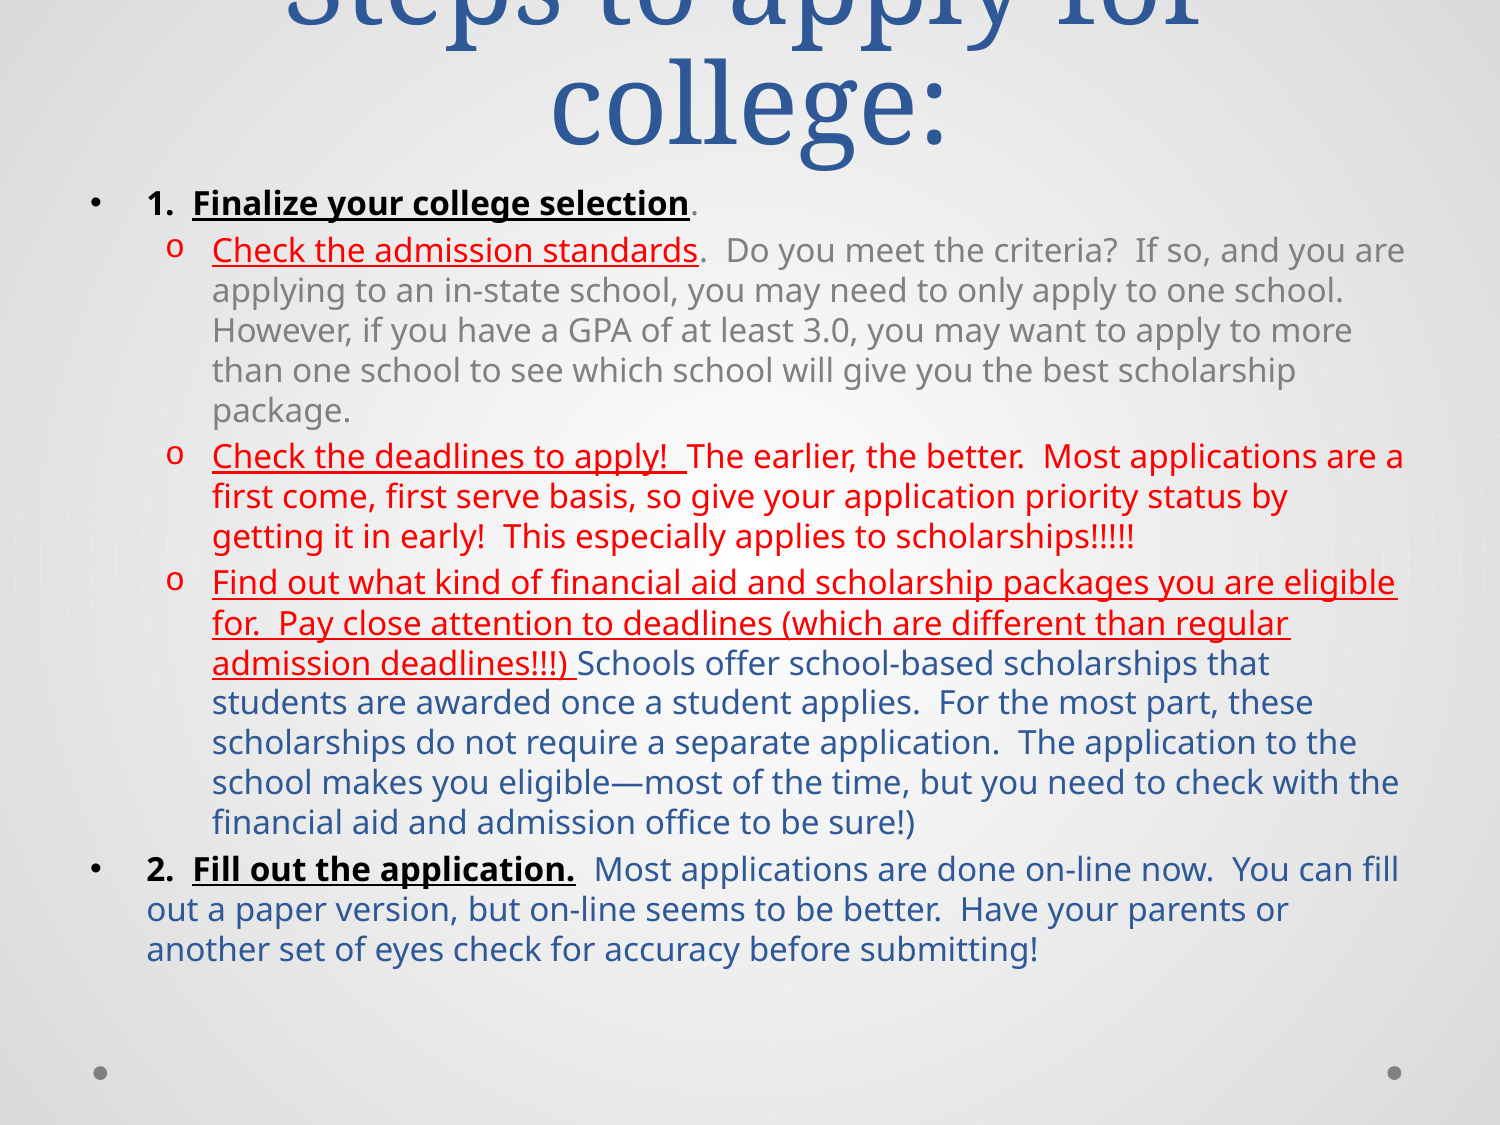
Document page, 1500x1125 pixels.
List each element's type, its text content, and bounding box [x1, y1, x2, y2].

list 1. Finalize your college selection. Check the admission standards. Do you meet the criteria? If so, and you are applying to an in-state school, you may need to only apply to one school. However, if you have a GPA of at least 3.0, you may want to apply to more than one school to see which school will give you the best scholarship package. Check the deadlines to apply! The earlier, the better. Most applications are a first come, first serve basis, so give your application priority status by getting it in early! This especially applies to scholarships!!!!! Find out what kind of financial aid and scholarship packages you are eligible for. Pay close attention to deadlines (which are different than regular admission deadlines!!!) Schools offer school-based scholarships that students are awarded once a student applies. For the most part, these scholarships do not require a separate application. The application to the school makes you eligible—most of the time, but you need to check with the financial aid and admission office to be sure!) 2. Fill out the application. Most applications are done on-line now. You can fill out a paper version, but on-line seems to be better. Have your parents or another set of eyes check for accuracy before submitting! [75, 174, 1425, 918]
title Steps to apply for college: [75, 0, 1425, 174]
